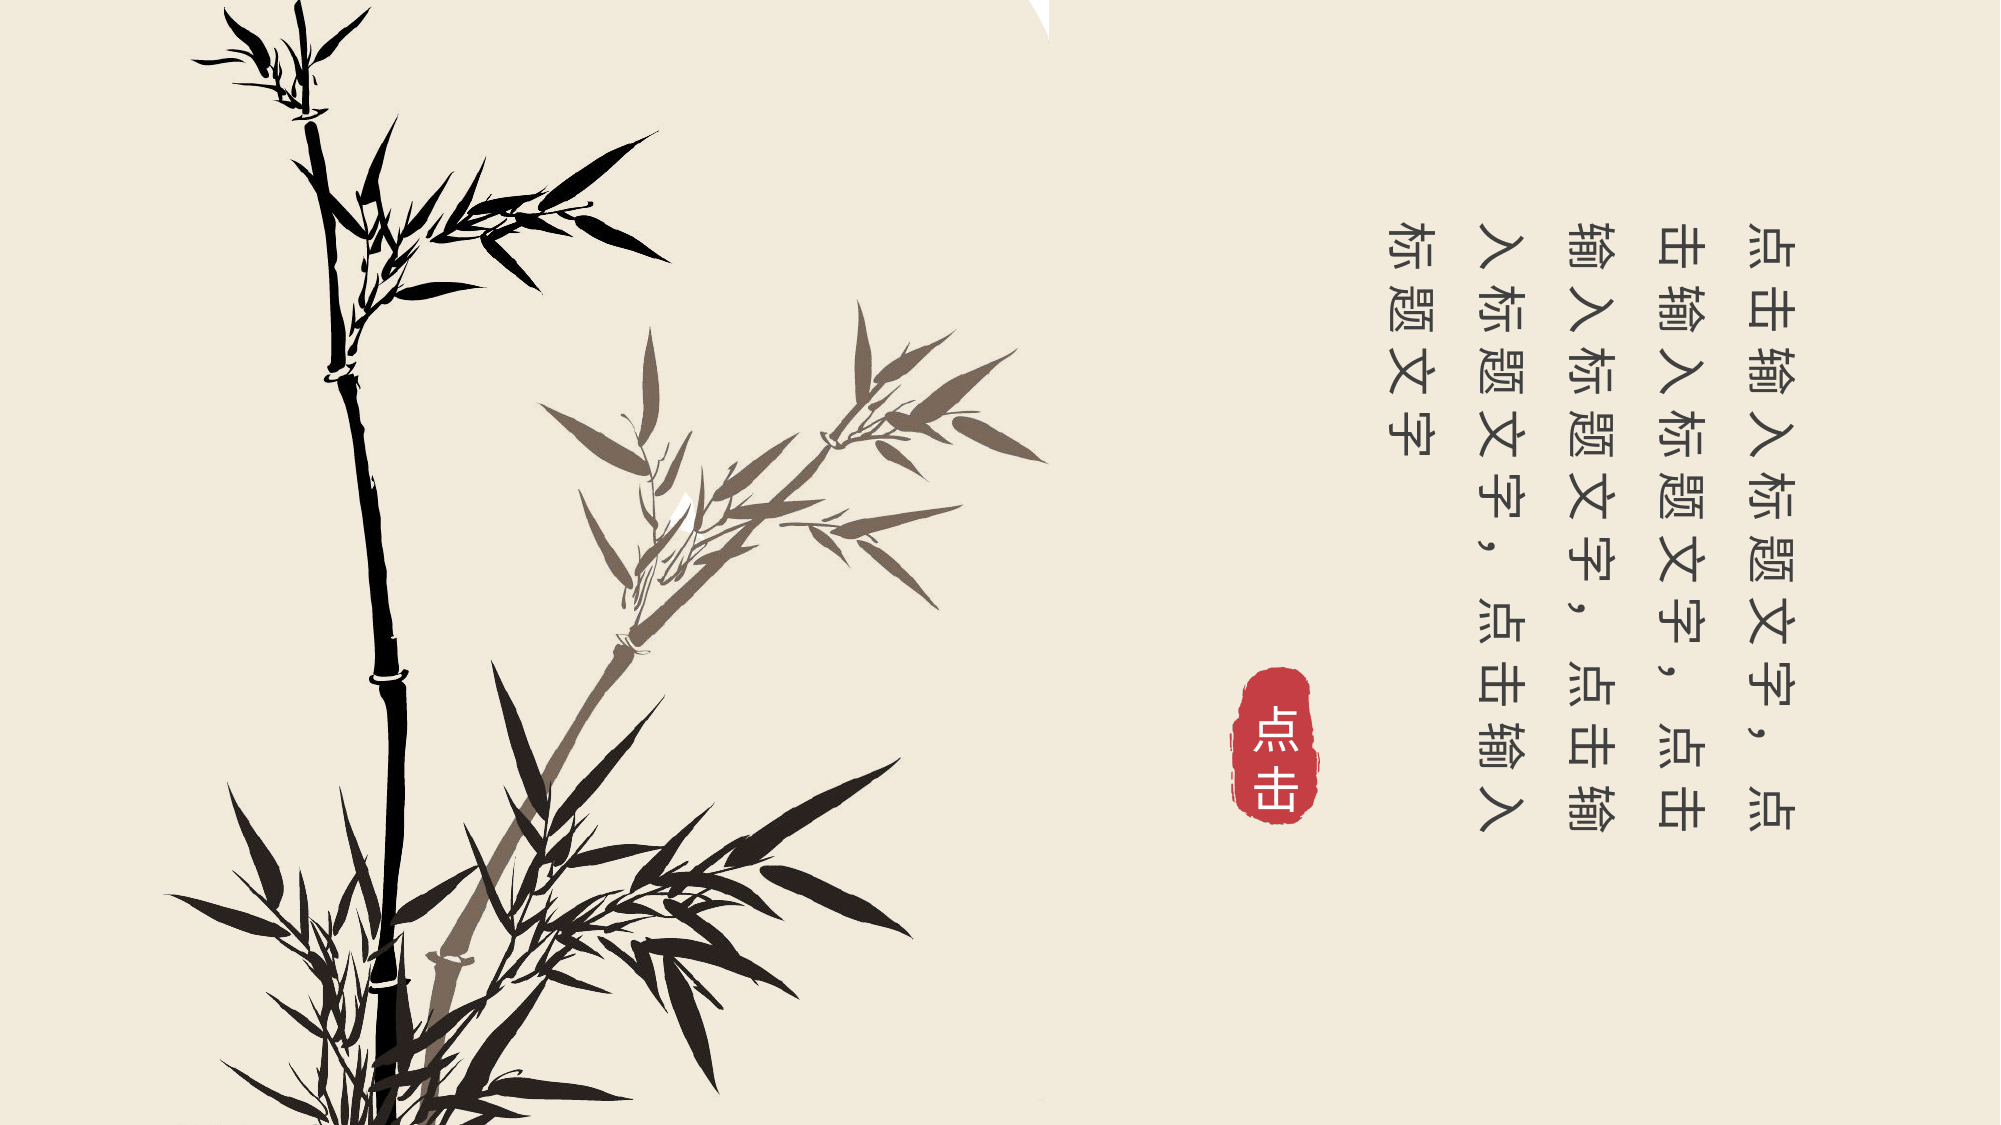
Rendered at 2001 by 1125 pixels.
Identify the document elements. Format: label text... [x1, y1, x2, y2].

picture [161, 0, 1049, 1125]
picture [1142, 625, 1410, 894]
text_box 点击输入标题文字，点击输入标题文字，点击输入标题文字，点击输入标题文字，点击输入标题文字 [1356, 207, 1841, 863]
